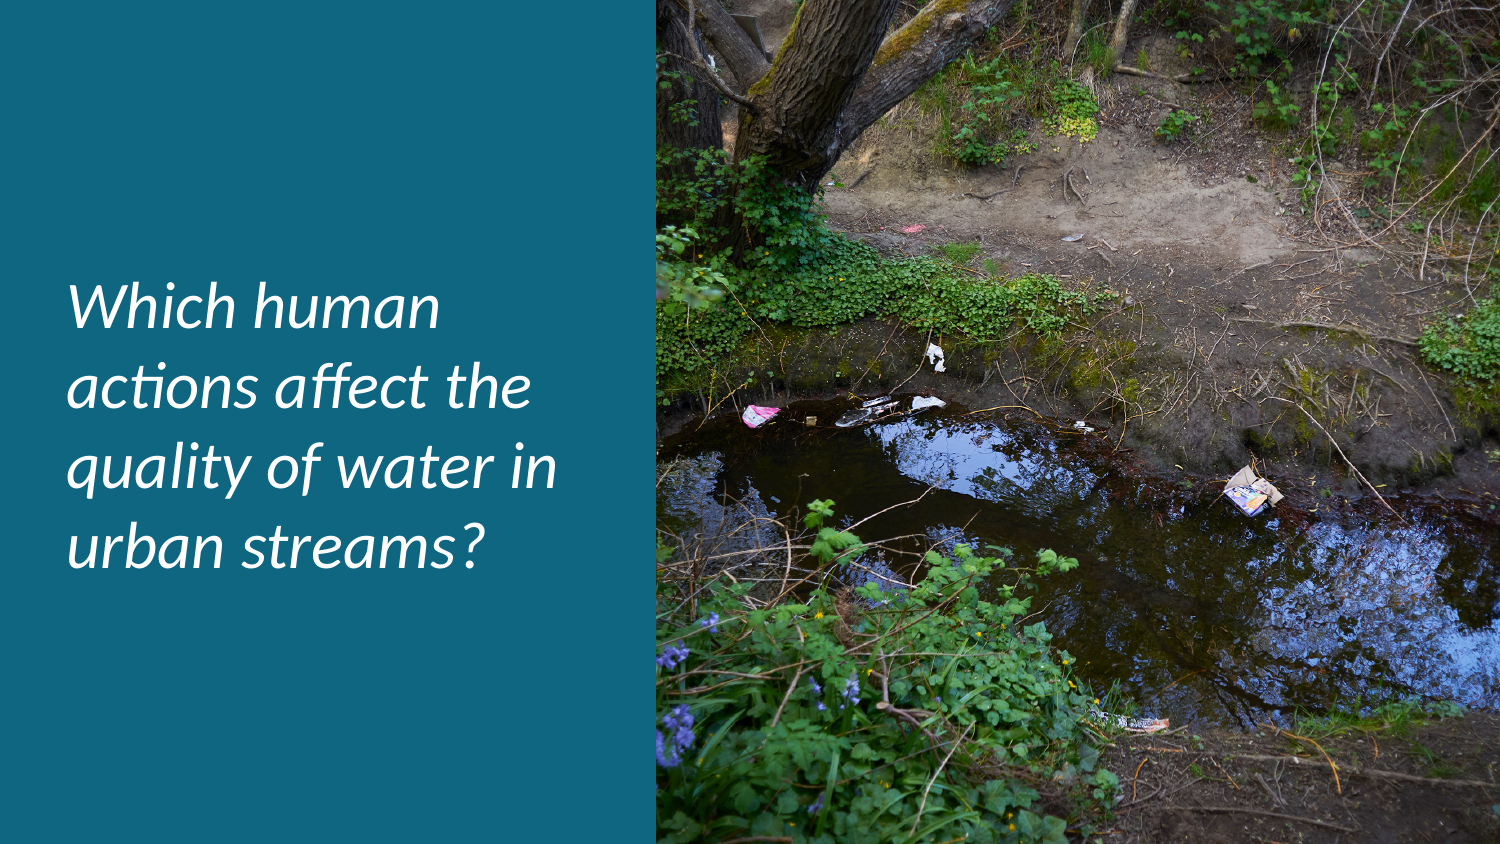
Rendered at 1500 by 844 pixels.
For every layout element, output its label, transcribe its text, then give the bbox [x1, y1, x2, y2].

title Which human actions affect the quality of water in urban streams? [51, 86, 583, 758]
picture [655, 0, 1500, 844]
